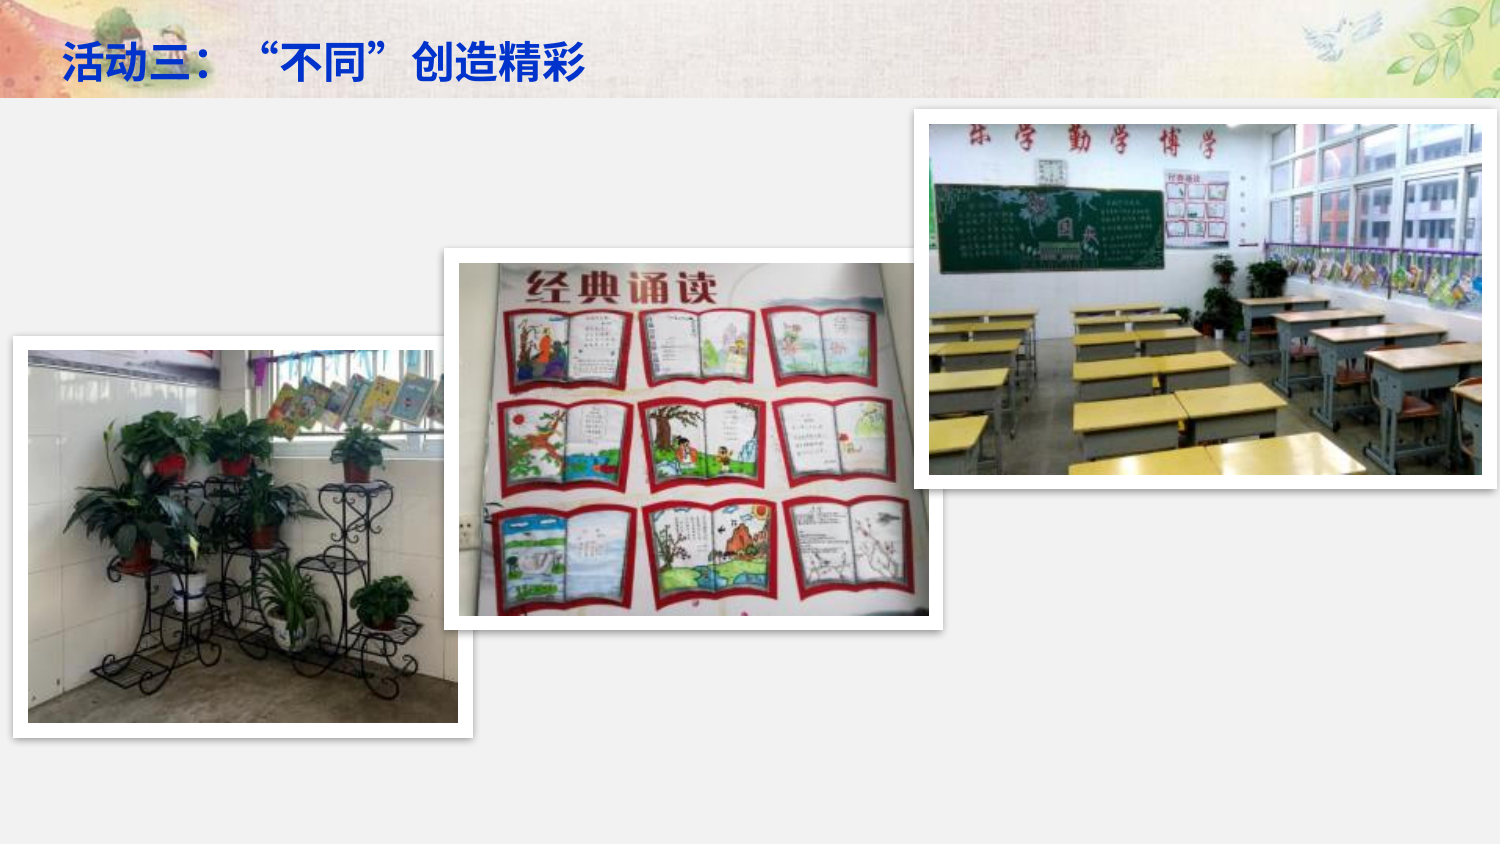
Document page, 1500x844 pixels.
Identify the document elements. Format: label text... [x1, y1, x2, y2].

picture [27, 123, 1482, 724]
picture [0, 0, 1500, 98]
text_box 活动三：“不同”创造精彩 [49, 28, 598, 93]
